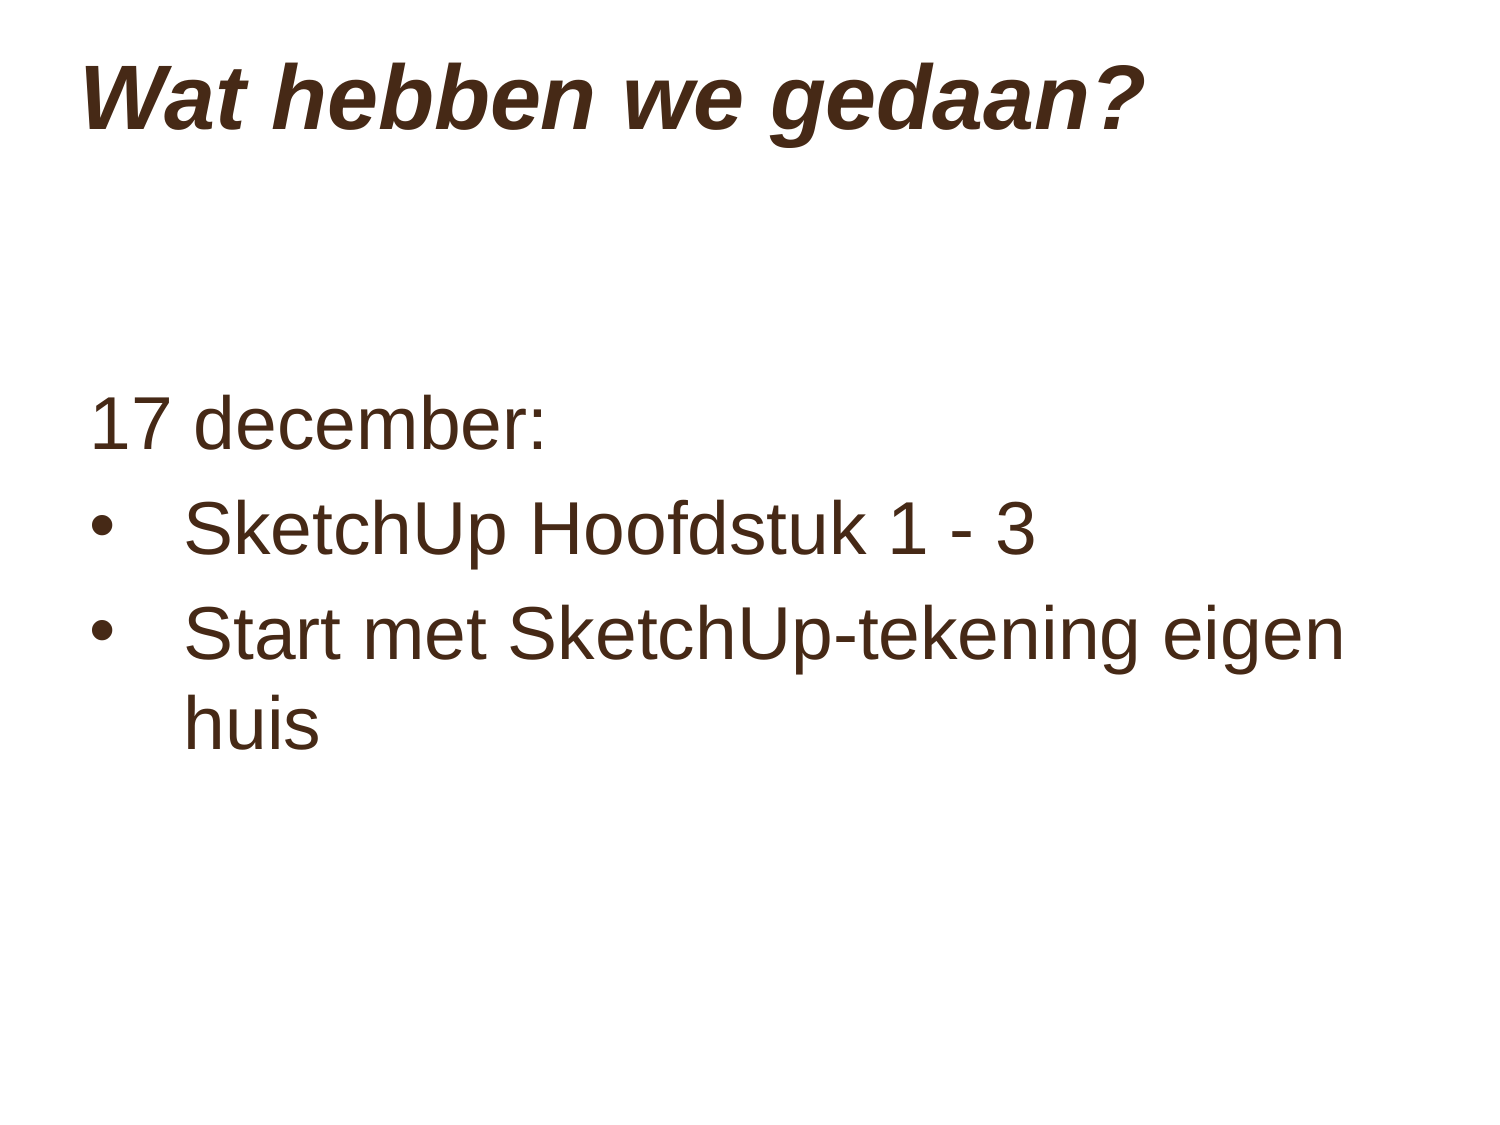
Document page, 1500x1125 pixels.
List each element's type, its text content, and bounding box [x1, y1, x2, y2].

list 17 december: SketchUp Hoofdstuk 1 - 3 Start met SketchUp-tekening eigen huis [75, 262, 1425, 1005]
title Wat hebben we gedaan? [64, 30, 1415, 219]
